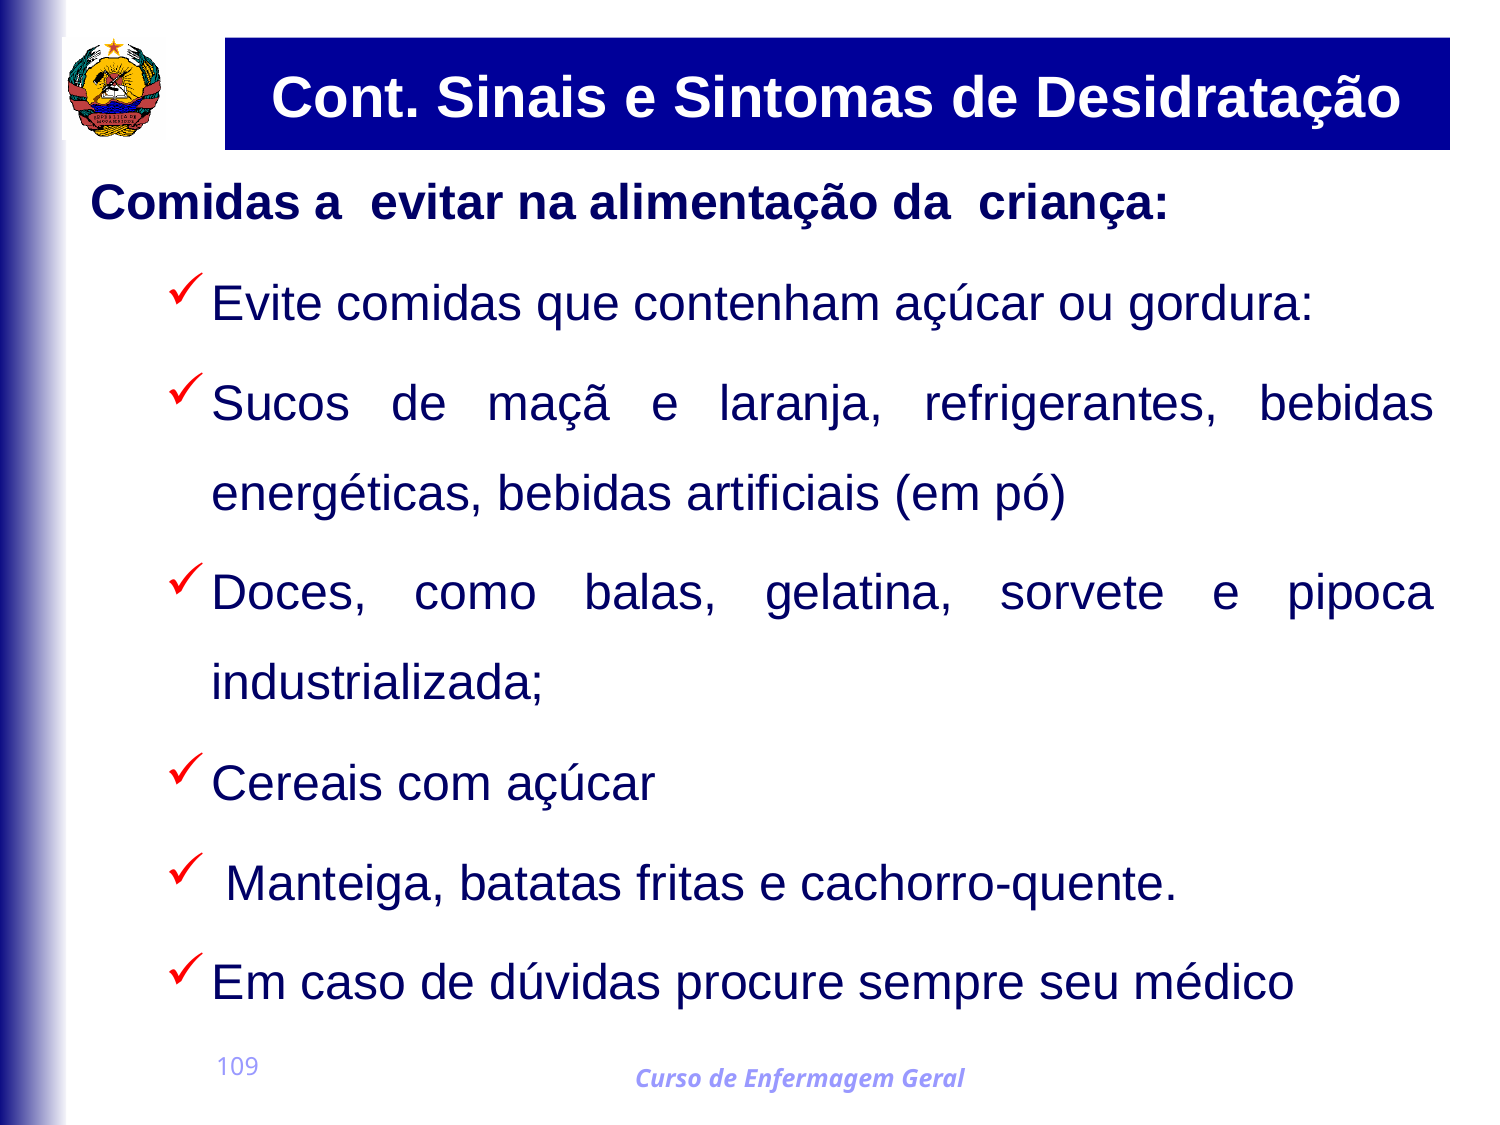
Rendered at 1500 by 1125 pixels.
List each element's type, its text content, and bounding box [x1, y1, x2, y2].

slide_number 109 [62, 1037, 413, 1098]
title Cont. Sinais e Sintomas de Desidratação [224, 37, 1451, 151]
list Comidas a evitar na alimentação da criança: Evite comidas que contenham açúcar ou gordura: Sucos de maçã e laranja, refrigerantes, bebidas energéticas, bebidas artificiais (em pó) Doces, como balas, gelatina, sorvete e pipoca industrializada; Cereais com açúcar Manteiga, batatas fritas e cachorro-quente. Em caso de dúvidas procure sempre seu médico [74, 162, 1451, 1051]
footer Curso de Enfermagem Geral [499, 1049, 1101, 1101]
